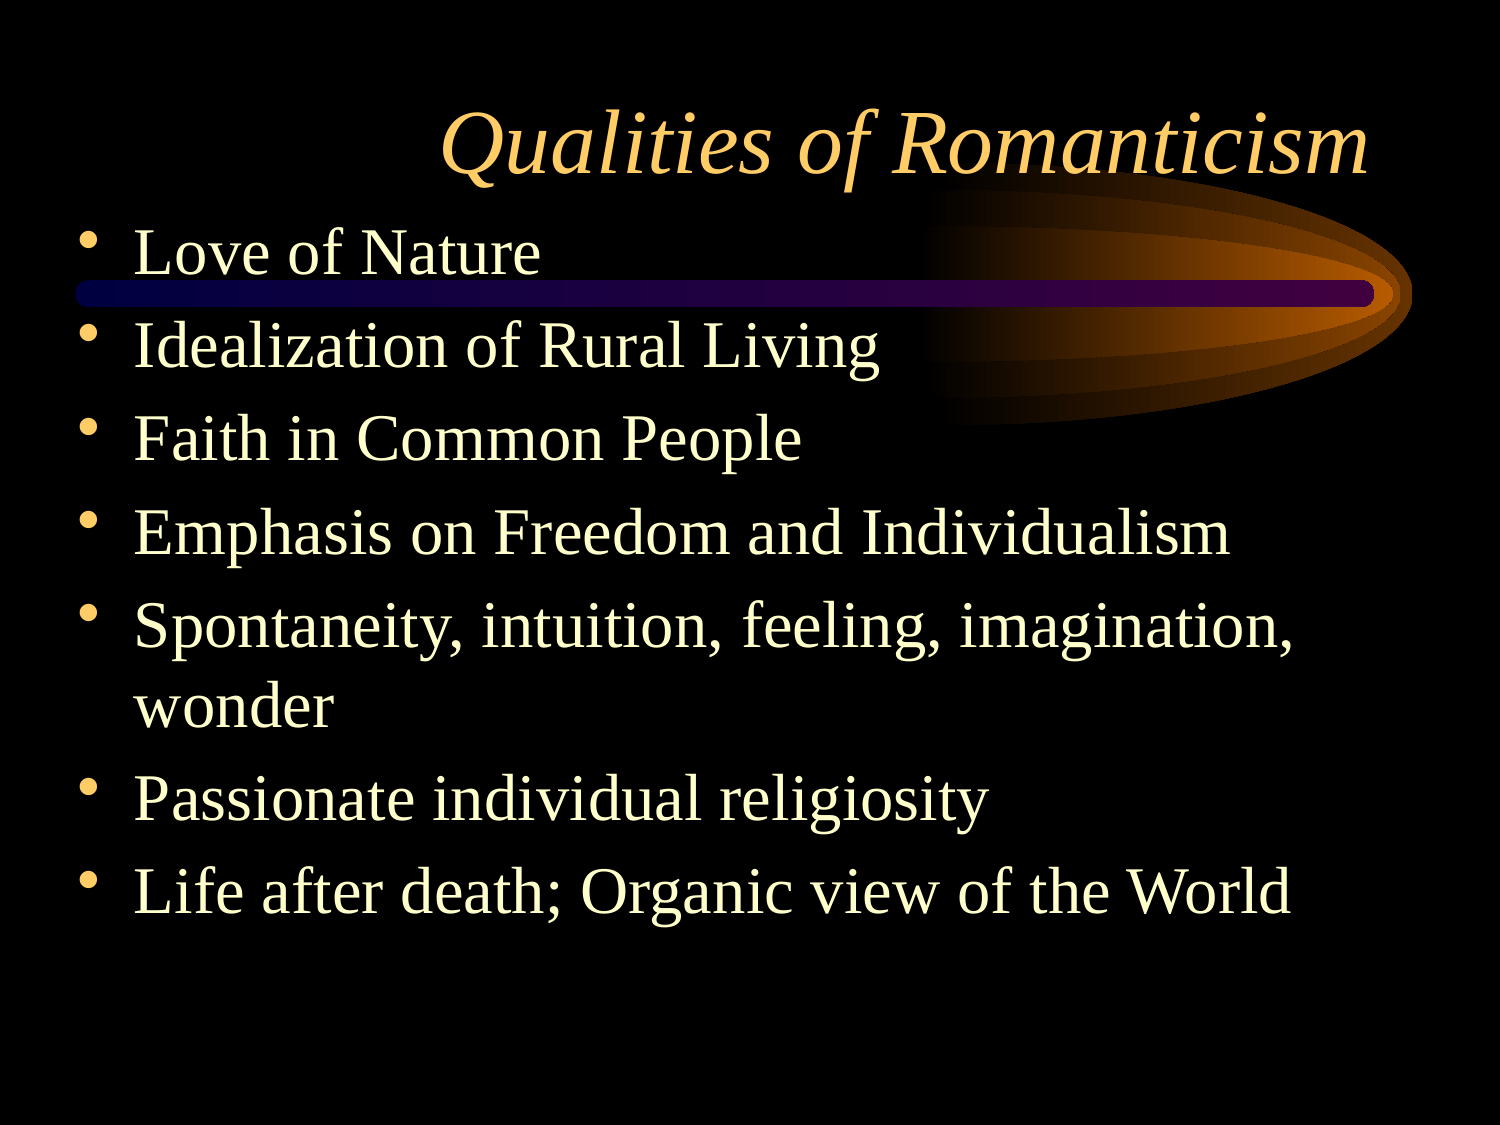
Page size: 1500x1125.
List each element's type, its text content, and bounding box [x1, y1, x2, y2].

list Love of Nature Idealization of Rural Living Faith in Common People Emphasis on Freedom and Individualism Spontaneity, intuition, feeling, imagination, wonder Passionate individual religiosity Life after death; Organic view of the World [62, 199, 1438, 1076]
title Qualities of Romanticism [112, 62, 1388, 199]
